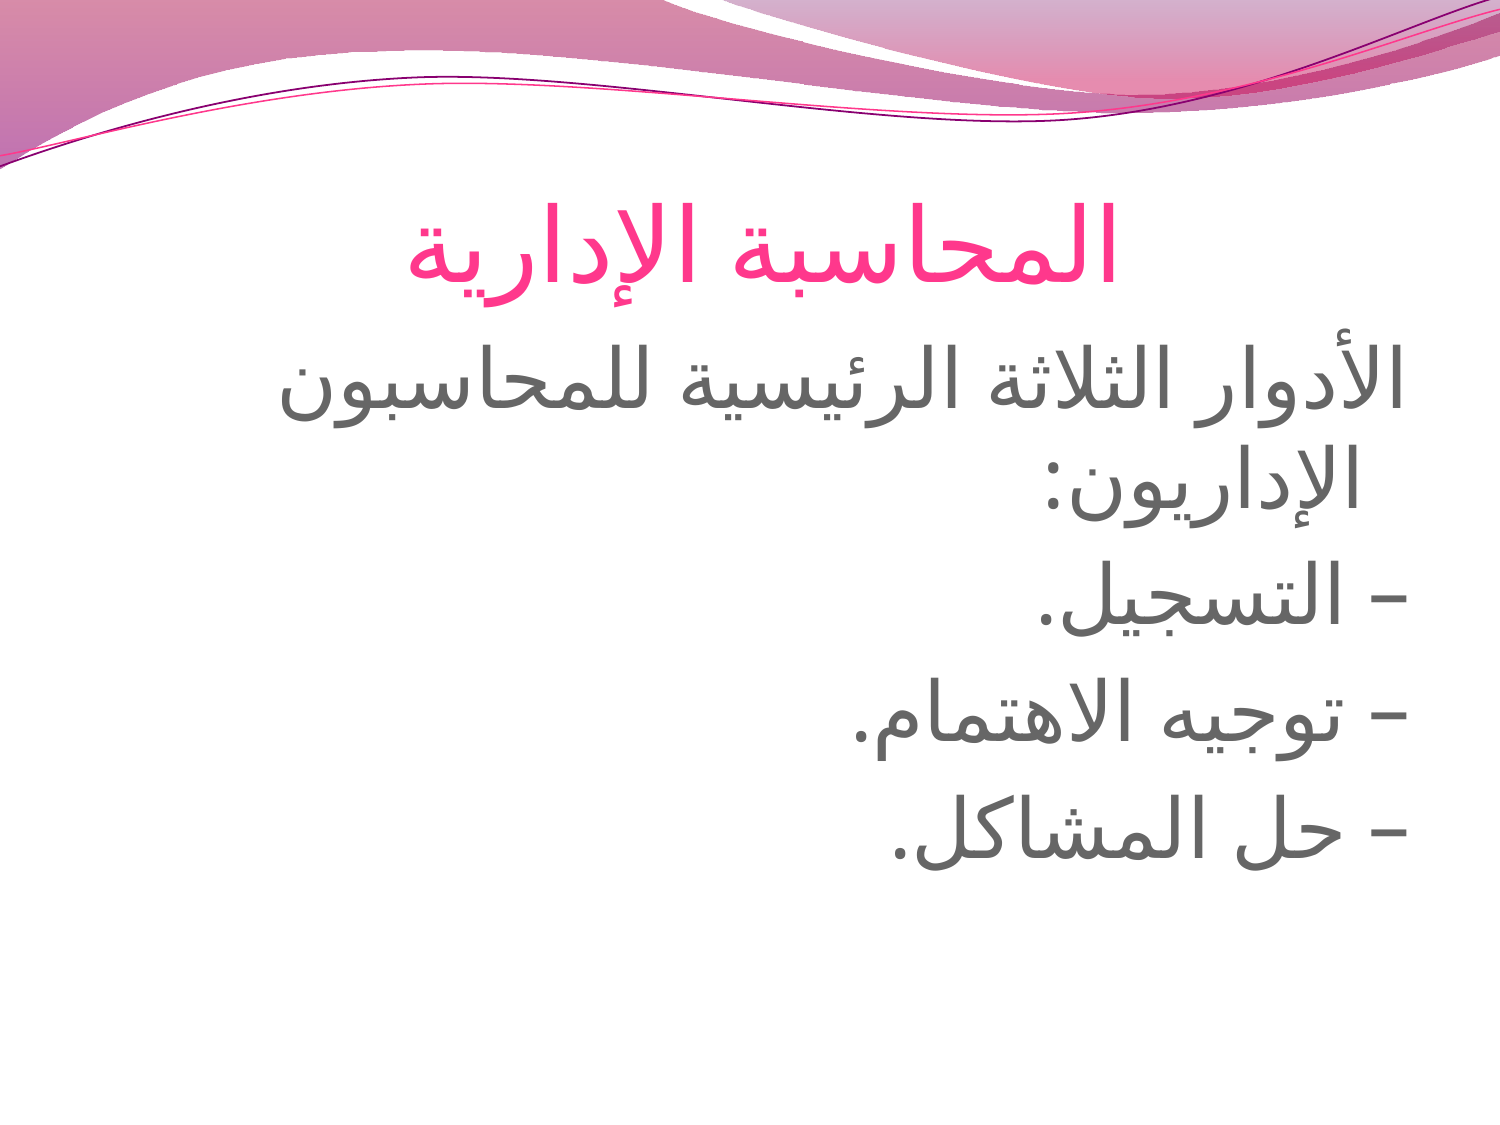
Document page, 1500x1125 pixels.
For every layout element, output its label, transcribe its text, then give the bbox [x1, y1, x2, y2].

list الأدوار الثلاثة الرئيسية للمحاسبون الإداريون: – التسجيل. – توجيه الاهتمام. – حل المشاكل. [75, 317, 1425, 1038]
title المحاسبة الإدارية [75, 115, 1425, 303]
